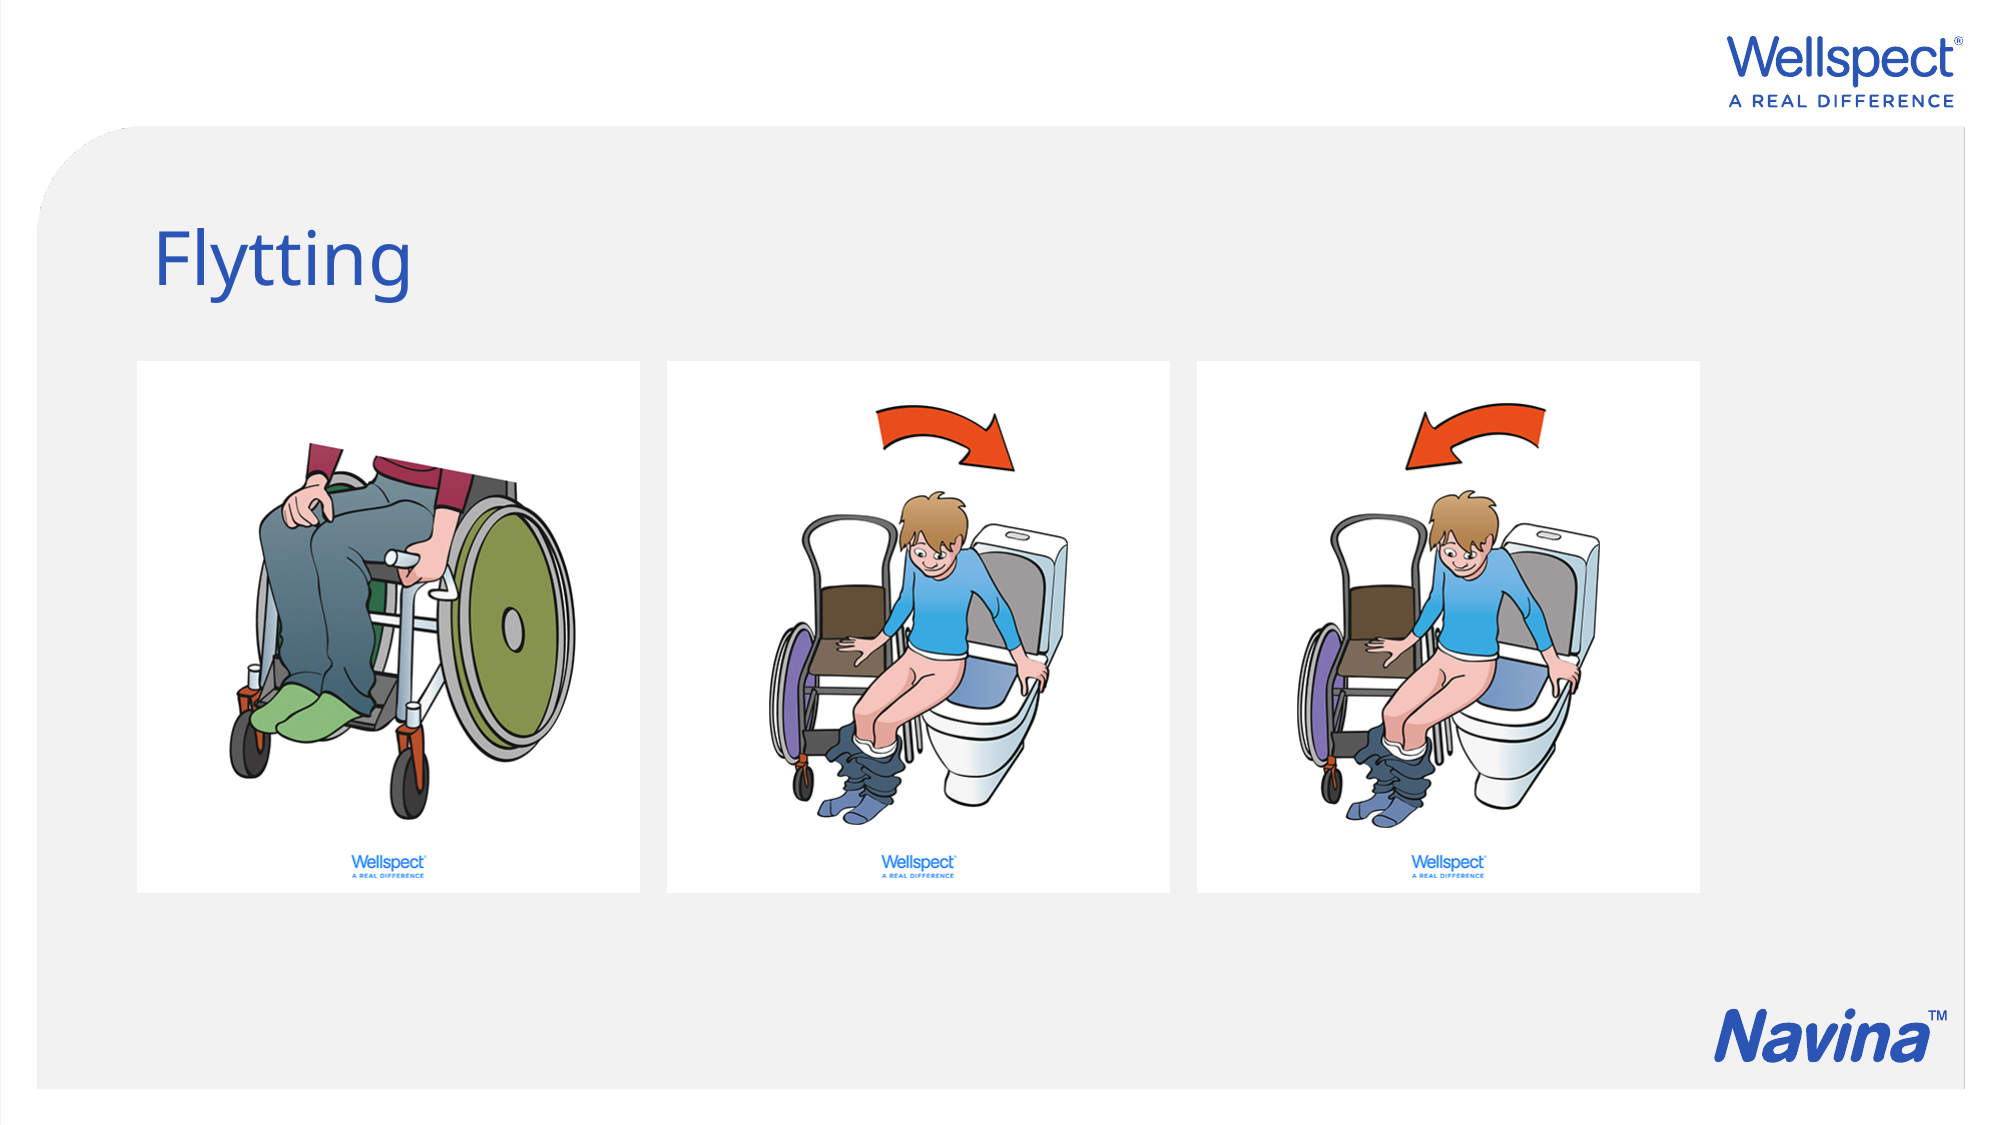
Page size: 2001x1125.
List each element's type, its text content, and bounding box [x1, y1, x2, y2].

title Flytting [137, 160, 1863, 362]
picture [0, 0, 2001, 1125]
